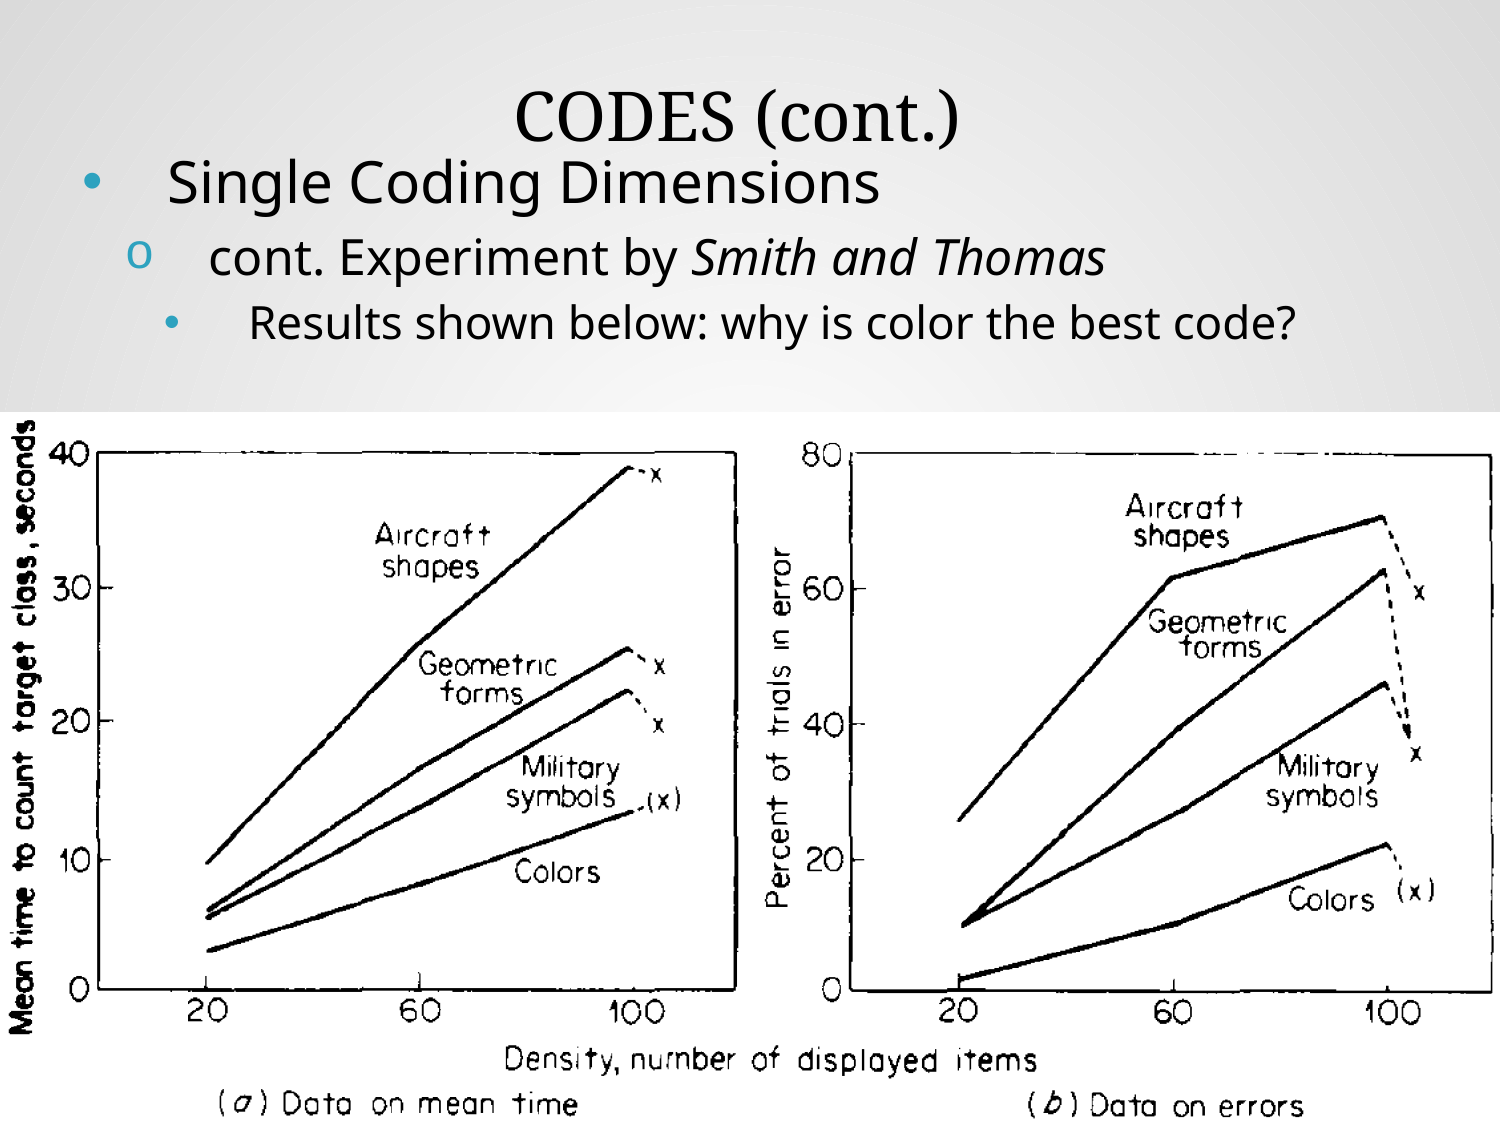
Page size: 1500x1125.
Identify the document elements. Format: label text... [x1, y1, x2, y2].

list Single Coding Dimensions cont. Experiment by Smith and Thomas Results shown below: why is color the best code? [50, 137, 1400, 410]
picture [0, 412, 1500, 1125]
title CODES (cont.) [62, 62, 1413, 163]
